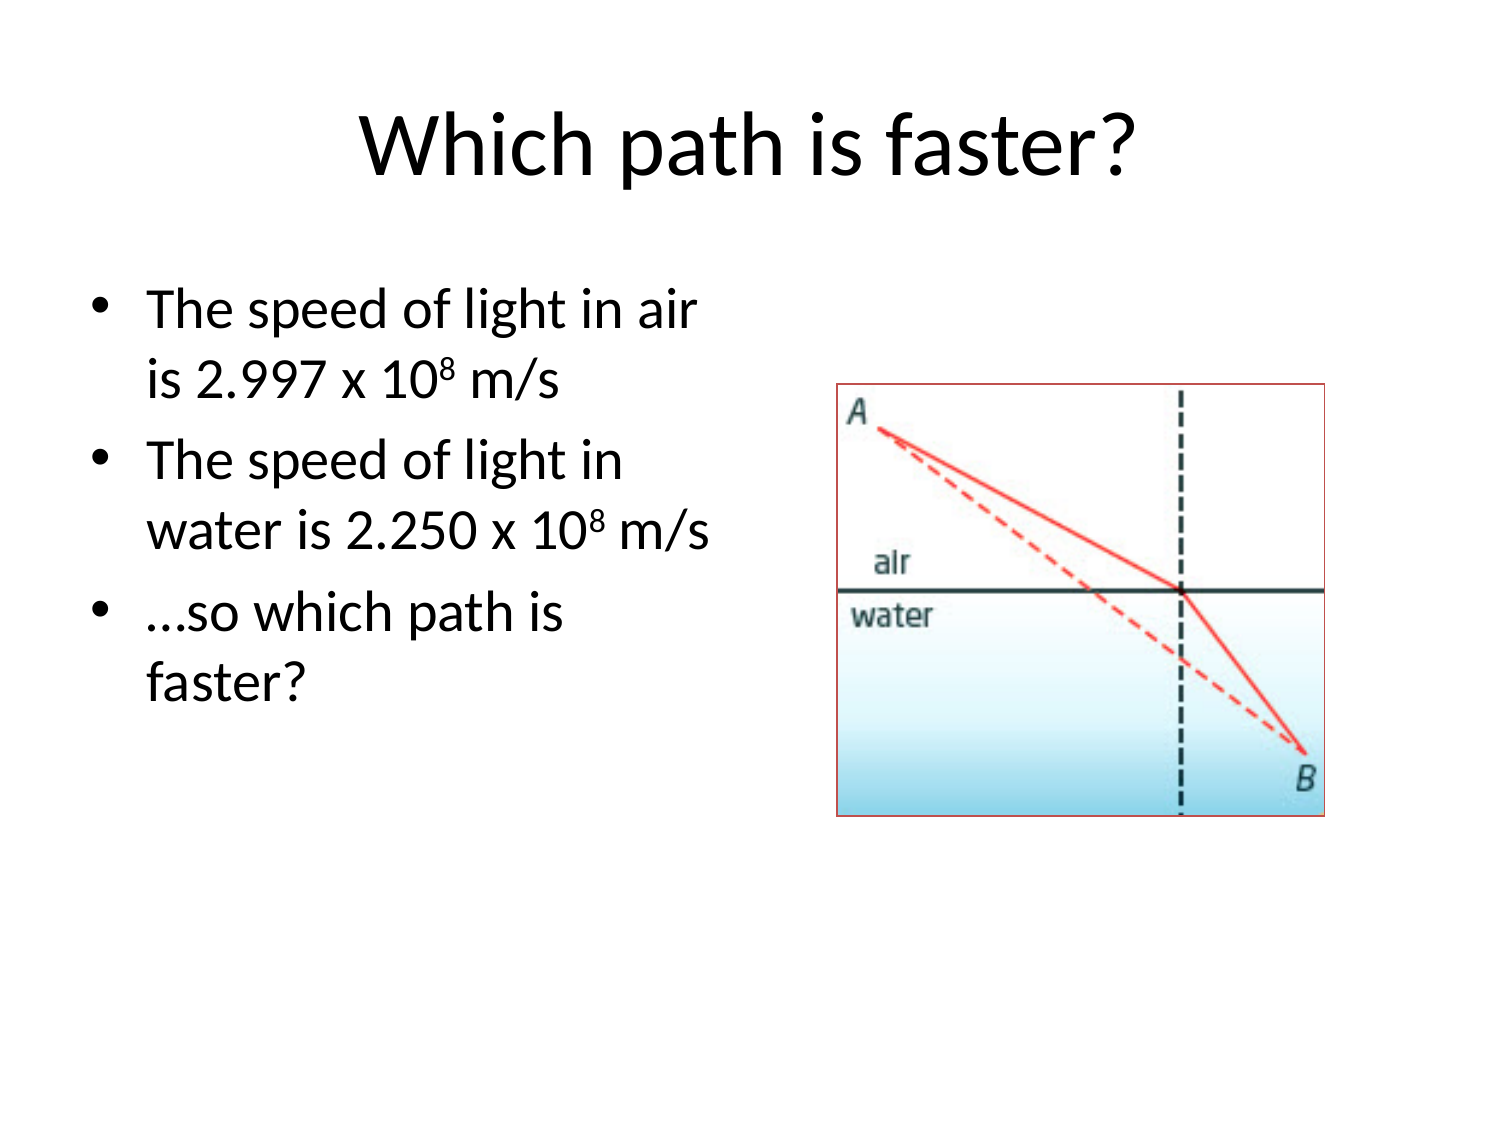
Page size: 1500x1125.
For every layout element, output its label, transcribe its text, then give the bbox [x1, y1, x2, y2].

picture [837, 384, 1324, 816]
list The speed of light in air is 2.997 x 108 m/s The speed of light in water is 2.250 x 108 m/s …so which path is faster? [75, 262, 738, 1005]
title Which path is faster? [75, 45, 1425, 233]
